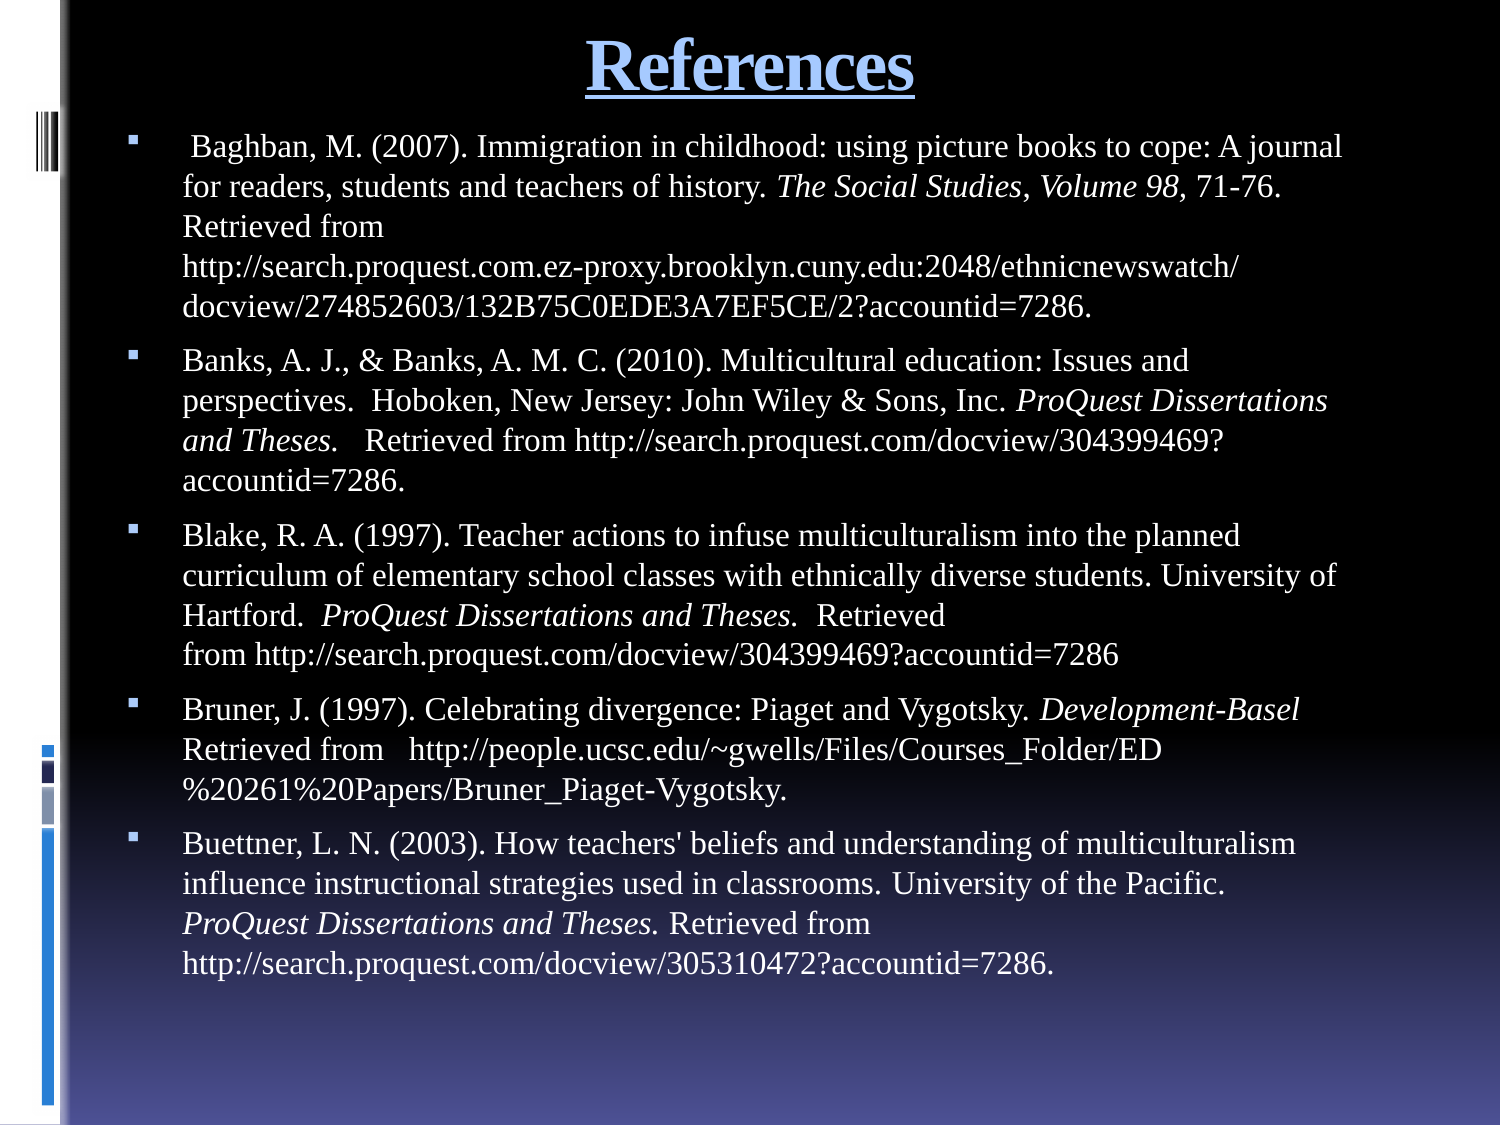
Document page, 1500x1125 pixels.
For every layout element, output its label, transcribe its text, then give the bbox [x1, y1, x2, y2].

title References [99, 0, 1375, 62]
list Baghban, M. (2007). Immigration in childhood: using picture books to cope: A journal for readers, students and teachers of history. The Social Studies, Volume 98, 71-76. Retrieved from http://search.proquest.com.ez-proxy.brooklyn.cuny.edu:2048/ethnicnewswatch/docview/274852603/132B75C0EDE3A7EF5CE/2?accountid=7286. Banks, A. J., & Banks, A. M. C. (2010). Multicultural education: Issues and perspectives. Hoboken, New Jersey: John Wiley & Sons, Inc. ProQuest Dissertations and Theses. Retrieved from http://search.proquest.com/docview/304399469?accountid=7286. Blake, R. A. (1997). Teacher actions to infuse multiculturalism into the planned curriculum of elementary school classes with ethnically diverse students. University of Hartford. ProQuest Dissertations and Theses. Retrieved from http://search.proquest.com/docview/304399469?accountid=7286 Bruner, J. (1997). Celebrating divergence: Piaget and Vygotsky. Development-Basel Retrieved from http://people.ucsc.edu/~gwells/Files/Courses_Folder/ED%20261%20Papers/Bruner_Piaget-Vygotsky. Buettner, L. N. (2003). How teachers' beliefs and understanding of multiculturalism influence instructional strategies used in classrooms. University of the Pacific. ProQuest Dissertations and Theses. Retrieved from http://search.proquest.com/docview/305310472?accountid=7286. [99, 62, 1375, 1025]
